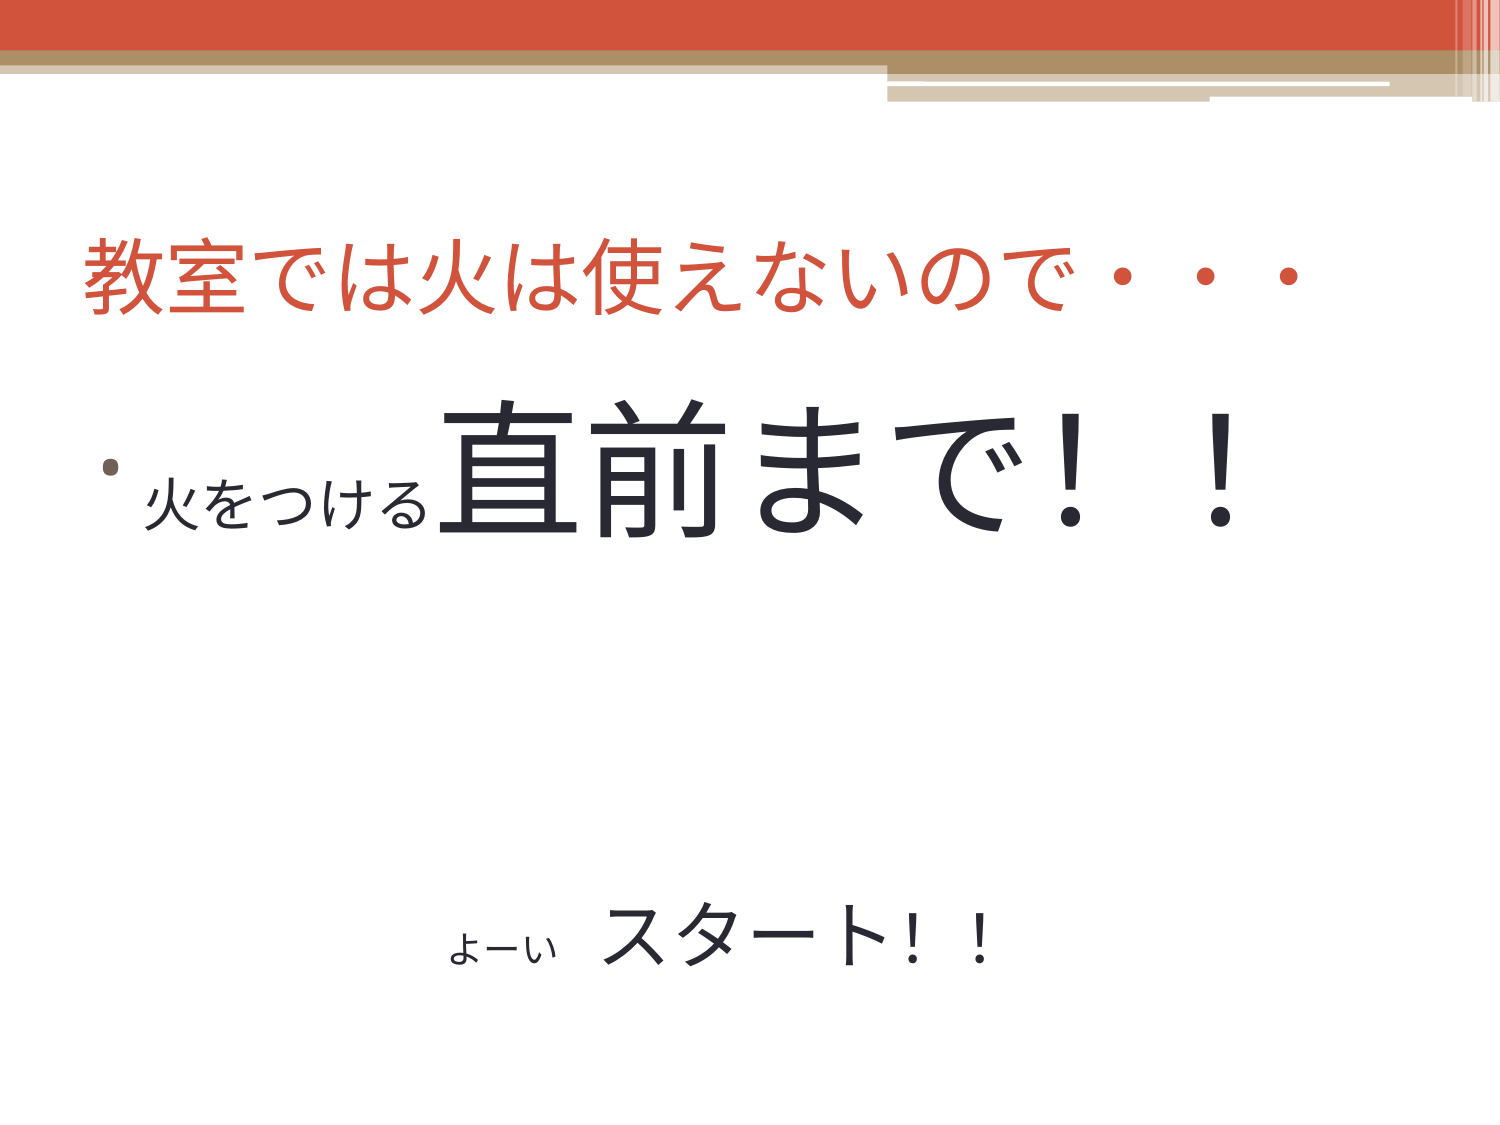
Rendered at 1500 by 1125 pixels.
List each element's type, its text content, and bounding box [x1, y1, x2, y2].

list 火をつける直前まで！！ [74, 368, 1426, 587]
title 教室では火は使えないので・・・ [74, 186, 1426, 363]
text_box よーい スタート！！ [395, 881, 1081, 987]
